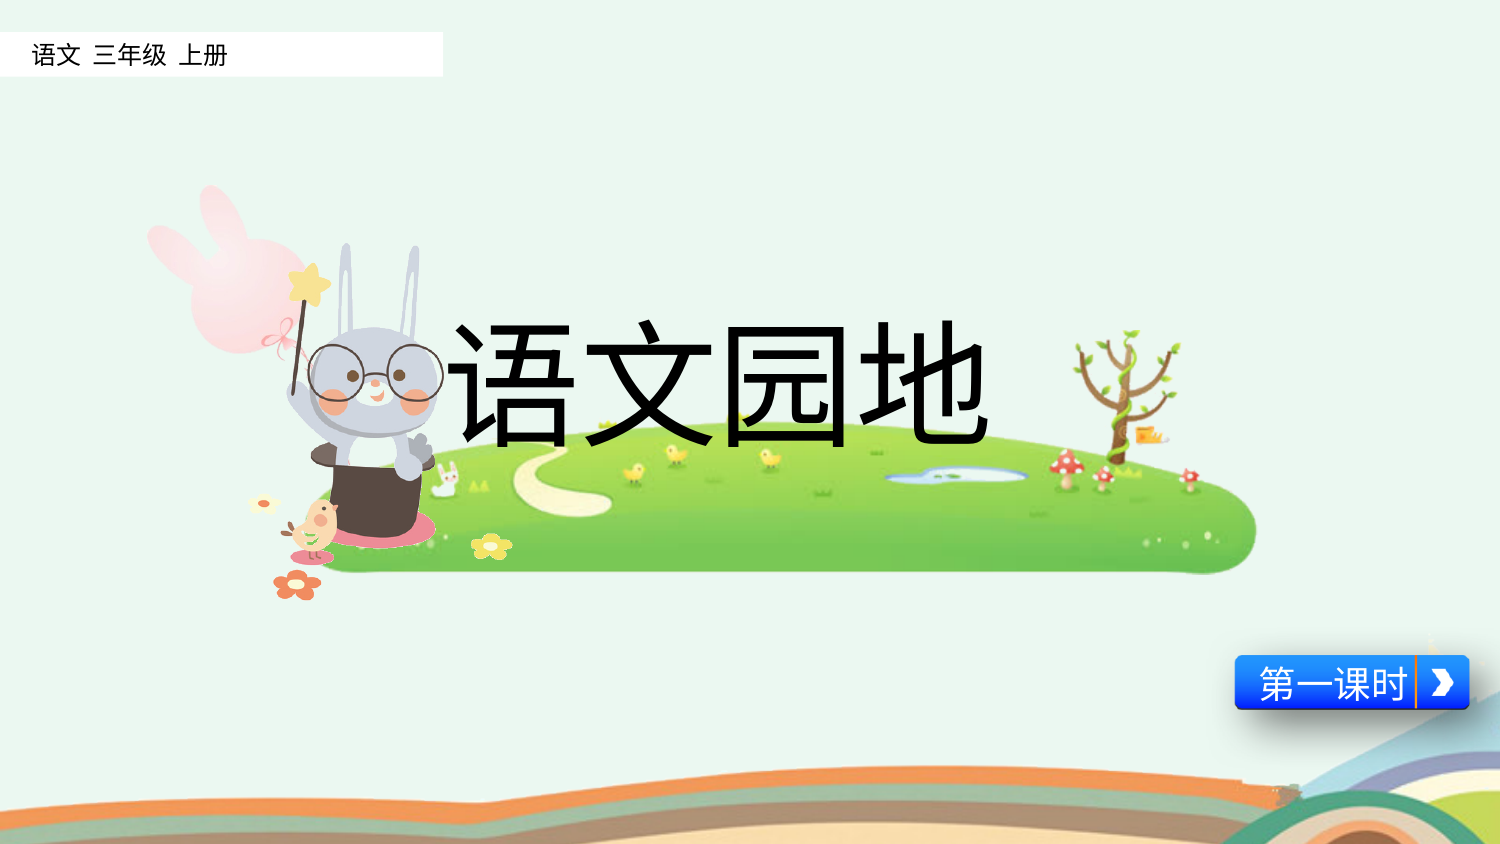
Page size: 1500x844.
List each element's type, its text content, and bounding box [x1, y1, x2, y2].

picture [0, 185, 1500, 844]
text_box 语文园地 [594, 291, 1199, 328]
text_box 语文 三年级 上册 [0, 32, 444, 77]
